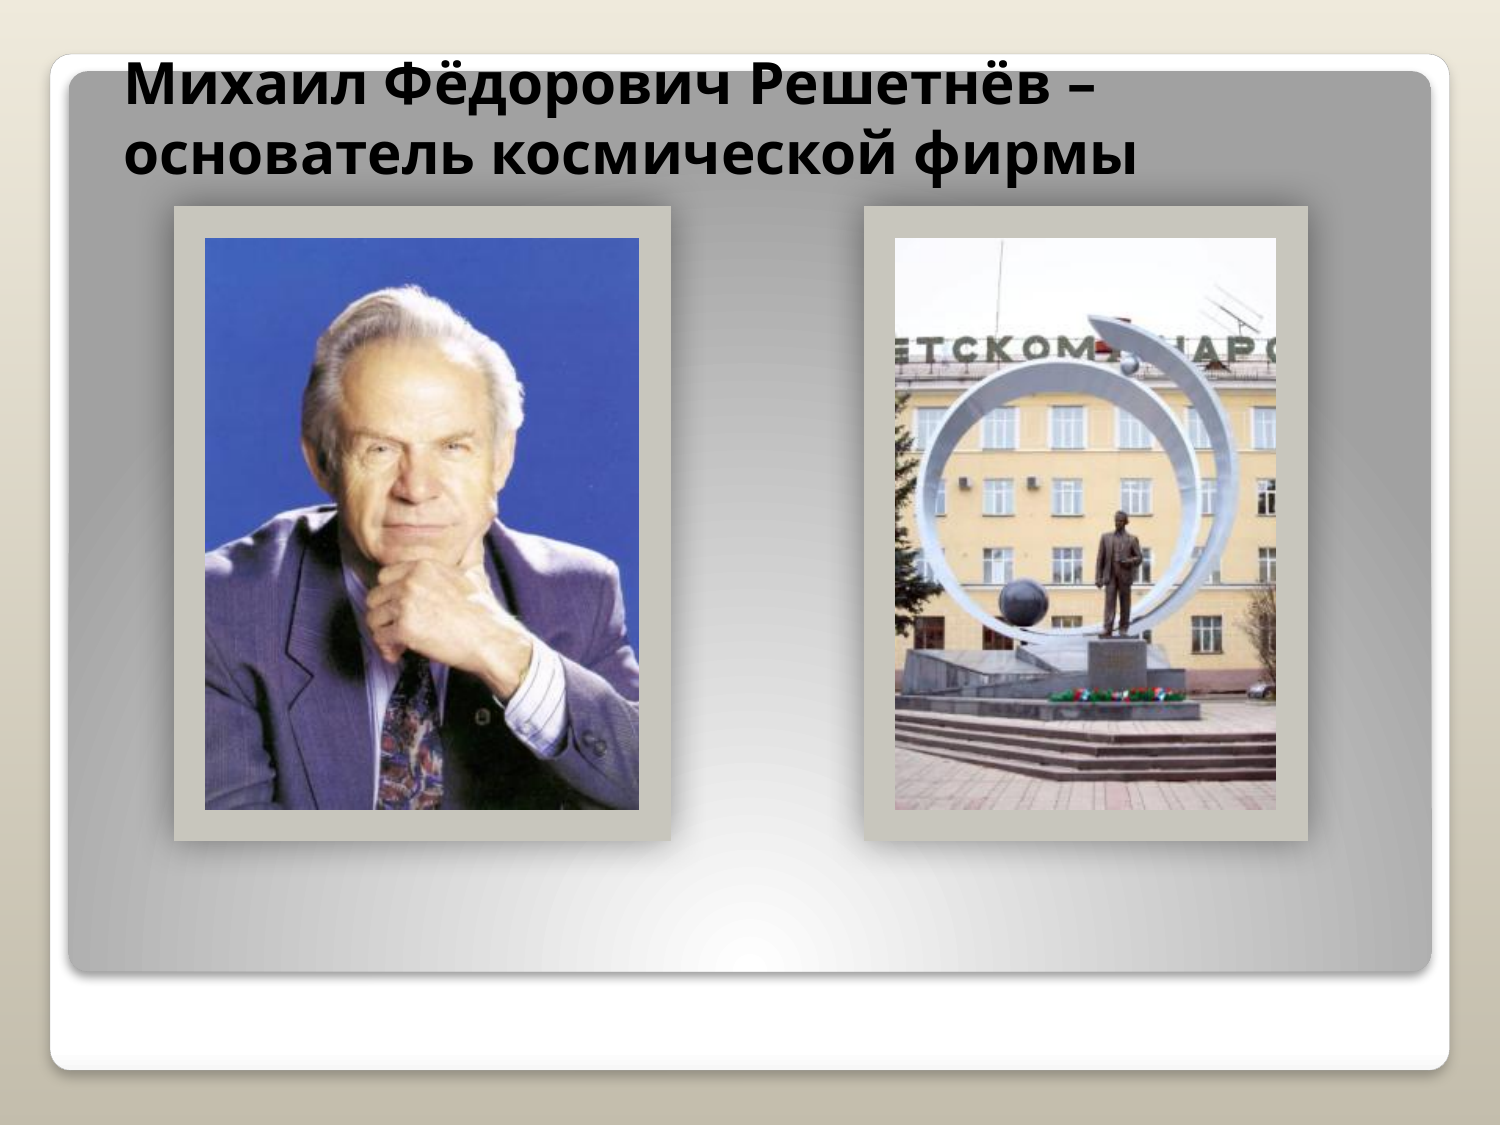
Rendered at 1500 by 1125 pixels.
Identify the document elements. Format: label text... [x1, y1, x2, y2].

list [204, 237, 640, 811]
list Михаил Фёдорович Решетнёв – основатель космической фирмы [99, 95, 1325, 225]
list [894, 237, 1277, 811]
